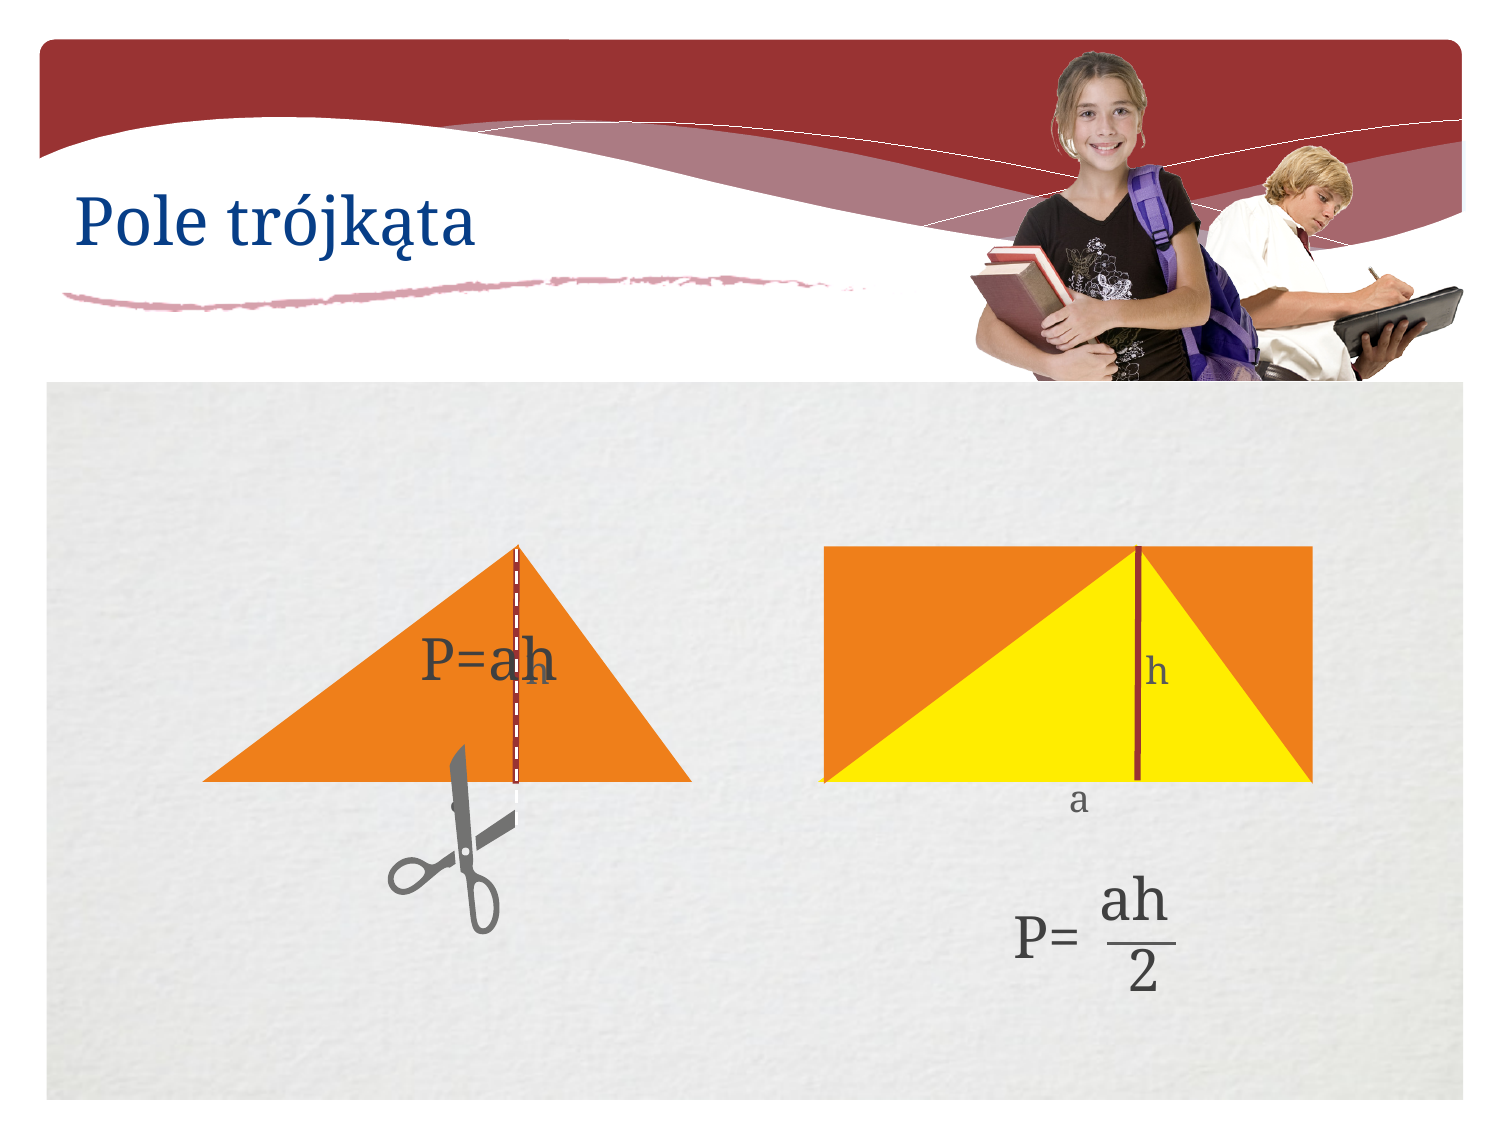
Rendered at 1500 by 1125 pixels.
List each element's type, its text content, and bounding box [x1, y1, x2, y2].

picture [55, 0, 1500, 381]
picture [46, 382, 1464, 1125]
text_box Pole trójkąta [59, 171, 779, 272]
